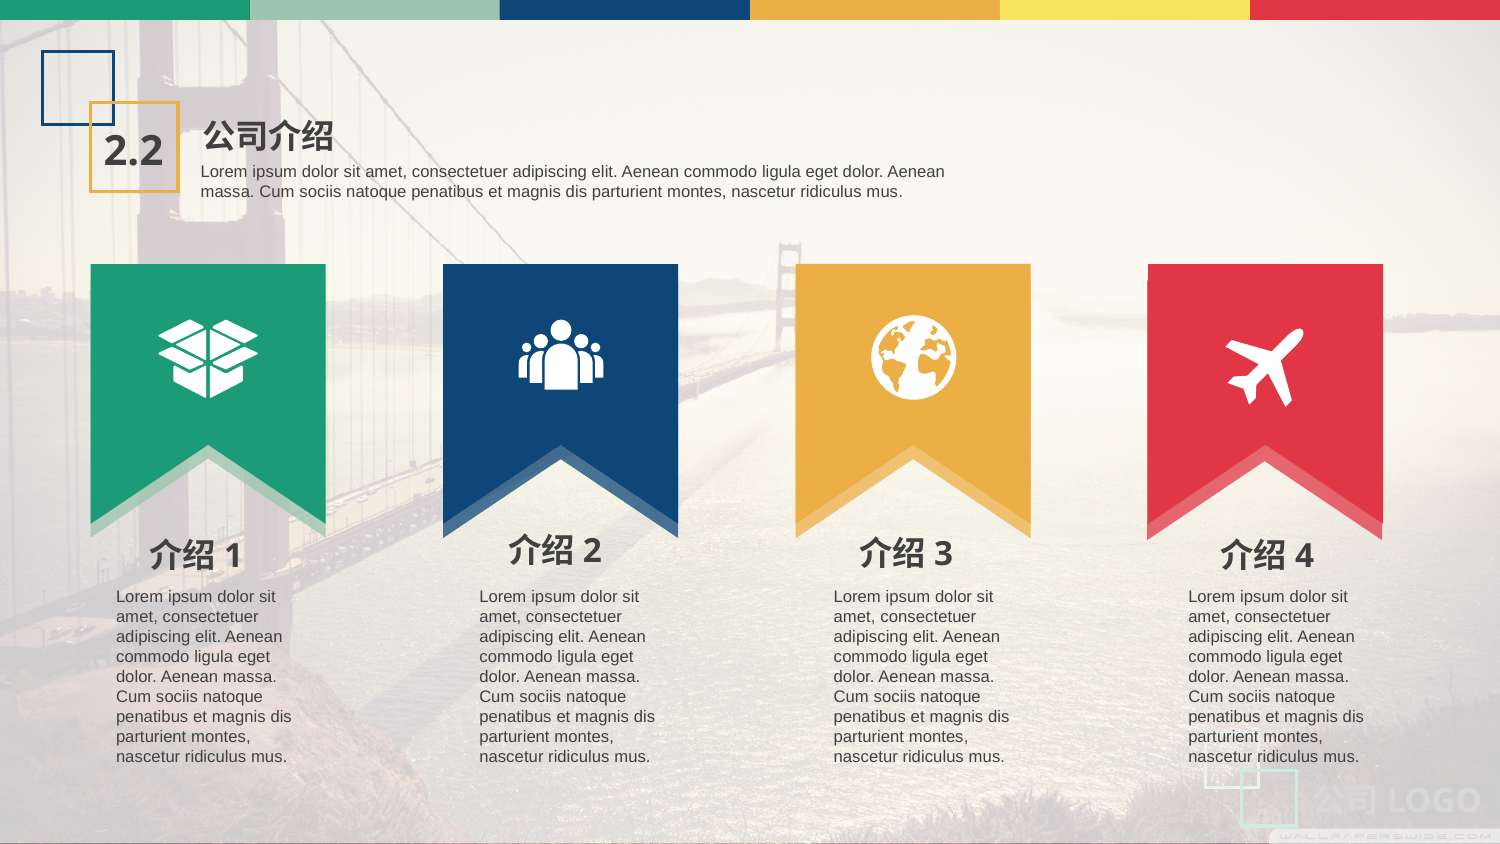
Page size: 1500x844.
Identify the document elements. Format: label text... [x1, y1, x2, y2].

text_box 介绍1 [135, 546, 258, 582]
text_box Lorem ipsum dolor sit amet, consectetuer adipiscing elit. Aenean commodo ligula eget dolor. Aenean massa. Cum sociis natoque penatibus et magnis dis parturient montes, nascetur ridiculus mus. [101, 578, 315, 773]
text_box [1146, 263, 1384, 541]
text_box Lorem ipsum dolor sit amet, consectetuer adipiscing elit. Aenean commodo ligula eget dolor. Aenean massa. Cum sociis natoque penatibus et magnis dis parturient montes, nascetur ridiculus mus. [464, 578, 679, 773]
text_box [795, 263, 1031, 539]
text_box Lorem ipsum dolor sit amet, consectetuer adipiscing elit. Aenean commodo ligula eget dolor. Aenean massa. Cum sociis natoque penatibus et magnis dis parturient montes, nascetur ridiculus mus. [1173, 578, 1388, 773]
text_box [442, 263, 679, 539]
text_box 公司介绍 [187, 108, 351, 153]
text_box 介绍3 [844, 548, 968, 580]
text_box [41, 51, 179, 192]
text_box Lorem ipsum dolor sit amet, consectetuer adipiscing elit. Aenean commodo ligula eget dolor. Aenean massa. Cum sociis natoque penatibus et magnis dis parturient montes, nascetur ridiculus mus. [185, 153, 972, 209]
text_box 介绍2 [493, 548, 617, 577]
text_box Lorem ipsum dolor sit amet, consectetuer adipiscing elit. Aenean commodo ligula eget dolor. Aenean massa. Cum sociis natoque penatibus et magnis dis parturient montes, nascetur ridiculus mus. [818, 578, 1033, 773]
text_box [90, 263, 326, 538]
text_box 介绍4 [1205, 549, 1329, 582]
